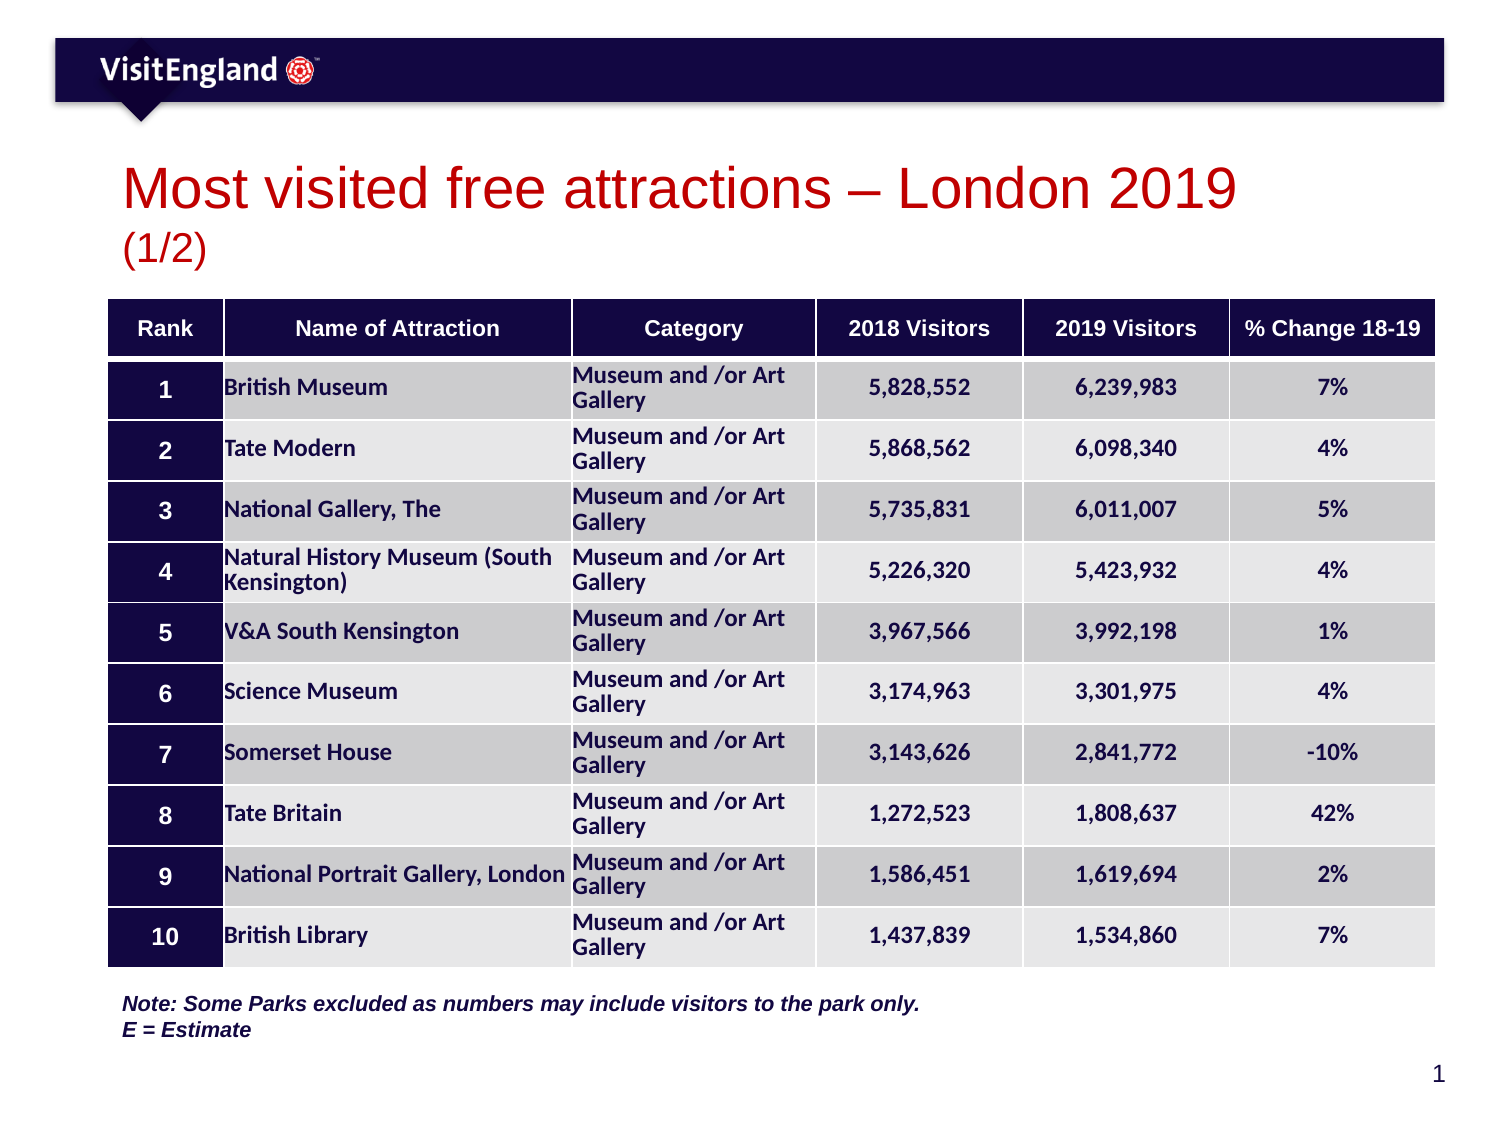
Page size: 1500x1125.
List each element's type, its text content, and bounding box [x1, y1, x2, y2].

table_cell Museum and /or Art Gallery [573, 664, 815, 723]
table_cell 7% [1230, 908, 1435, 967]
table_cell National Gallery, The [225, 482, 571, 541]
table_cell 4% [1230, 664, 1435, 723]
table_cell 5,226,320 [817, 543, 1022, 602]
text_box Note: Some Parks excluded as numbers may include visitors to the park only. E = Estimate [107, 982, 1405, 1050]
table_cell 1,272,523 [817, 786, 1022, 845]
table_cell Museum and /or Art Gallery [573, 543, 815, 602]
table_cell 1,534,860 [1024, 908, 1229, 967]
table_header 2019 Visitors [1024, 299, 1229, 356]
table_cell Science Museum [225, 664, 571, 723]
table_cell 3,301,975 [1024, 664, 1229, 723]
table_cell 6,098,340 [1024, 421, 1229, 480]
table_cell 10 [108, 908, 223, 967]
table_cell British Library [225, 908, 571, 967]
title Most visited free attractions – London 2019 (1/2) [107, 143, 1445, 276]
table_cell 8 [108, 786, 223, 845]
table_cell 5% [1230, 482, 1435, 541]
table_cell 5,868,562 [817, 421, 1022, 480]
table_cell Museum and /or Art Gallery [573, 421, 815, 480]
table_cell 1,437,839 [817, 908, 1022, 967]
table_cell 2,841,772 [1024, 725, 1229, 784]
picture [95, 56, 322, 88]
table_cell V&A South Kensington [225, 603, 571, 662]
table_cell Tate Modern [225, 421, 571, 480]
table_header 2018 Visitors [817, 299, 1022, 356]
table_cell 5,735,831 [817, 482, 1022, 541]
table_cell Museum and /or Art Gallery [573, 603, 815, 662]
table_cell 3,967,566 [817, 603, 1022, 662]
table_cell 5,828,552 [817, 362, 1022, 419]
table_cell National Portrait Gallery, London [225, 847, 571, 906]
table_cell British Museum [225, 362, 571, 419]
table_cell 3 [108, 482, 223, 541]
table_cell Natural History Museum (South Kensington) [225, 543, 571, 602]
table_cell 2% [1230, 847, 1435, 906]
table_cell 1 [108, 362, 223, 419]
table_header Rank [108, 299, 223, 356]
table_cell 2 [108, 421, 223, 480]
table_cell 9 [108, 847, 223, 906]
table_cell 5 [108, 603, 223, 662]
table_cell Museum and /or Art Gallery [573, 847, 815, 906]
table_cell -10% [1230, 725, 1435, 784]
table_cell Museum and /or Art Gallery [573, 908, 815, 967]
table_cell 4% [1230, 421, 1435, 480]
table_cell 1,808,637 [1024, 786, 1229, 845]
table_cell Somerset House [225, 725, 571, 784]
table_cell 4% [1230, 543, 1435, 602]
table_header Name of Attraction [225, 299, 571, 356]
table_cell 1% [1230, 603, 1435, 662]
table_cell 5,423,932 [1024, 543, 1229, 602]
table_header % Change 18-19 [1230, 299, 1435, 356]
table_cell 7 [108, 725, 223, 784]
table_cell 3,992,198 [1024, 603, 1229, 662]
table_cell 4 [108, 543, 223, 602]
table_cell 3,143,626 [817, 725, 1022, 784]
table_cell Museum and /or Art Gallery [573, 362, 815, 419]
table_cell 3,174,963 [817, 664, 1022, 723]
table_header Category [573, 299, 815, 356]
table_cell 7% [1230, 362, 1435, 419]
table_cell 42% [1230, 786, 1435, 845]
table_cell Tate Britain [225, 786, 571, 845]
table_cell 6,011,007 [1024, 482, 1229, 541]
table_cell Museum and /or Art Gallery [573, 725, 815, 784]
table_cell Museum and /or Art Gallery [573, 482, 815, 541]
table_cell 1,586,451 [817, 847, 1022, 906]
table_cell 6 [108, 664, 223, 723]
table_cell 6,239,983 [1024, 362, 1229, 419]
table_cell 1,619,694 [1024, 847, 1229, 906]
table_cell Museum and /or Art Gallery [573, 786, 815, 845]
